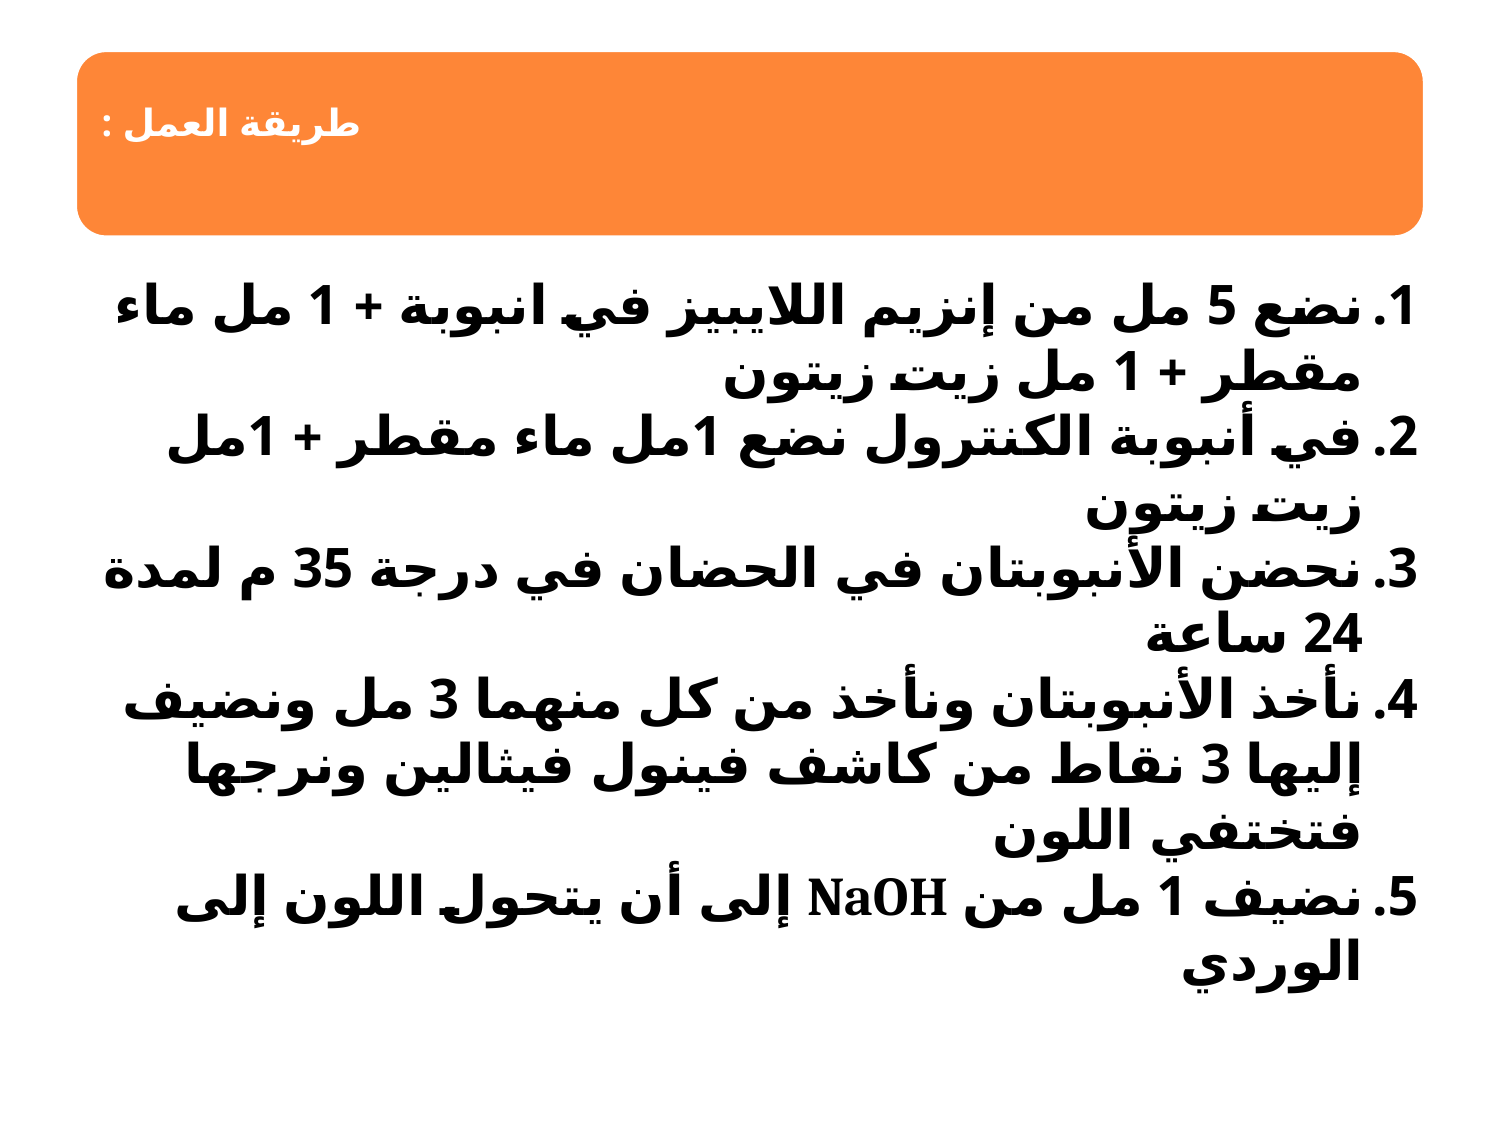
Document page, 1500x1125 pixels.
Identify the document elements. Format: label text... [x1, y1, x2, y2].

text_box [74, 49, 1426, 238]
list نضع 5 مل من إنزيم اللايبيز في انبوبة + 1 مل ماء مقطر + 1 مل زيت زيتون في أنبوبة الكنترول نضع 1مل ماء مقطر + 1مل زيت زيتون نحضن الأنبوبتان في الحضان في درجة 35 م لمدة 24 ساعة نأخذ الأنبوبتان ونأخذ من كل منهما 3 مل ونضيف إليها 3 نقاط من كاشف فينول فيثالين ونرجها فتختفي اللون نضيف 1 مل من NaOH إلى أن يتحول اللون إلى الوردي [75, 262, 1425, 1005]
